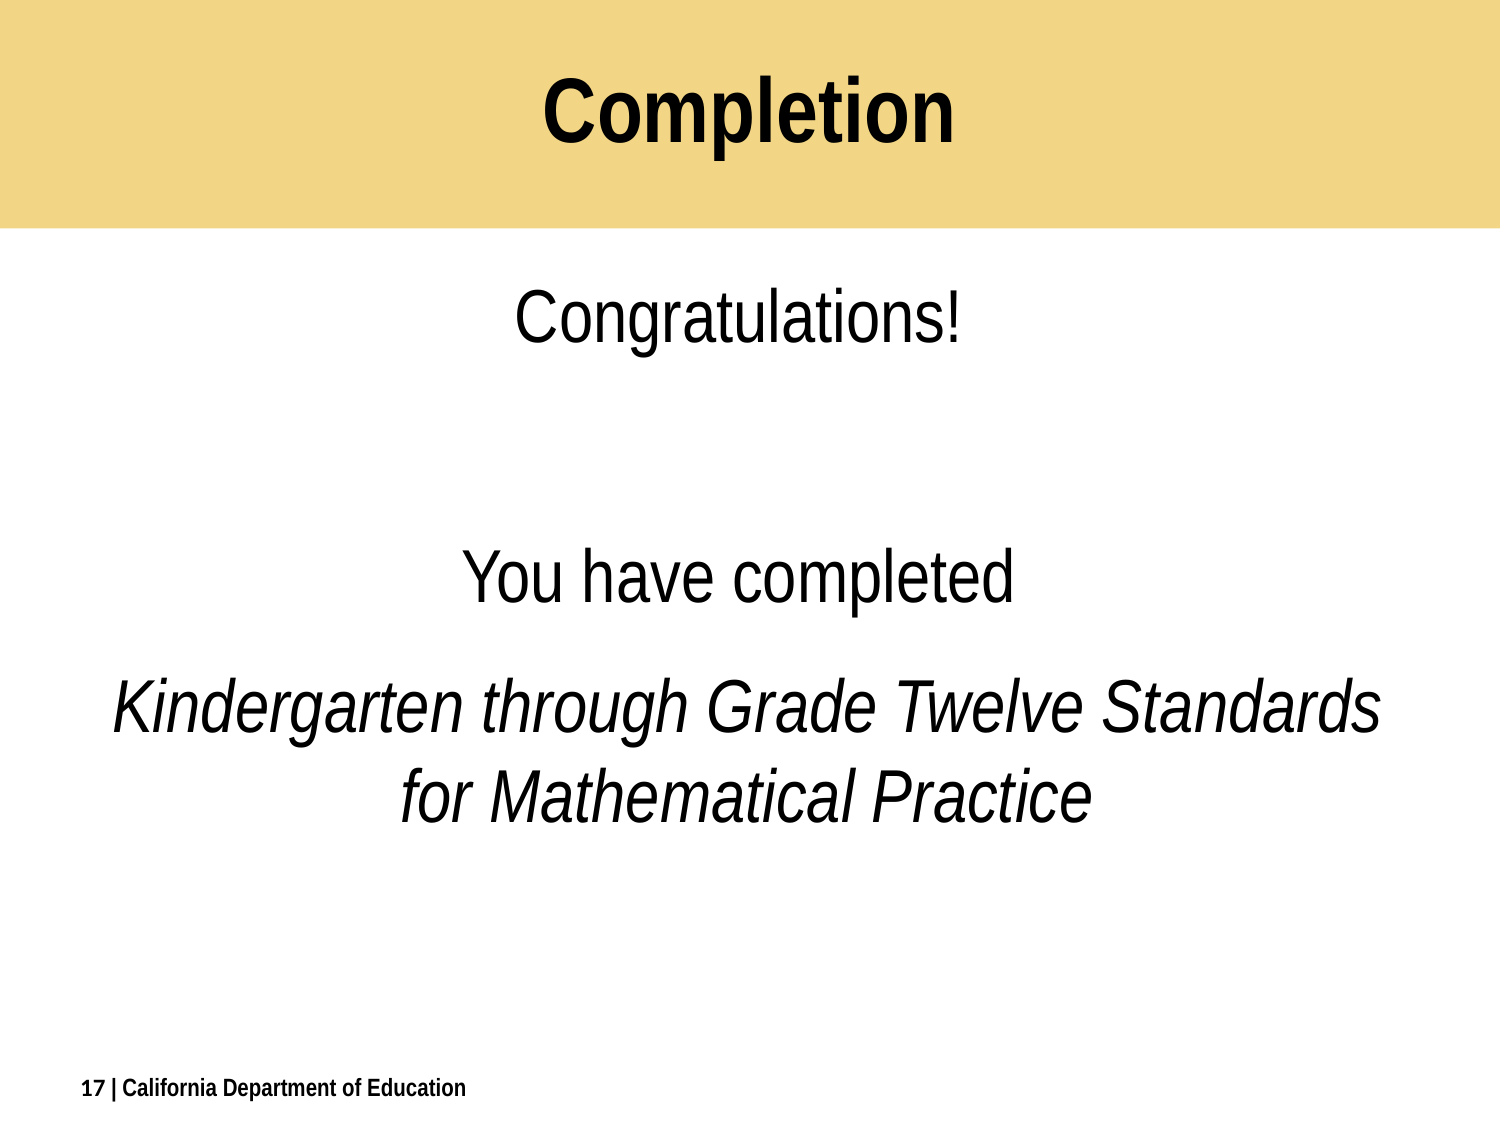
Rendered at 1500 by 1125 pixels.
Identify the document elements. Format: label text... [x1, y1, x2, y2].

text_box Congratulations! You have completed Kindergarten through Grade Twelve Standards for Mathematical Practice [55, 260, 1439, 983]
text_box | California Department of Education [96, 1063, 699, 1124]
title Completion [75, 11, 1425, 200]
text_box 17 [55, 1063, 96, 1124]
